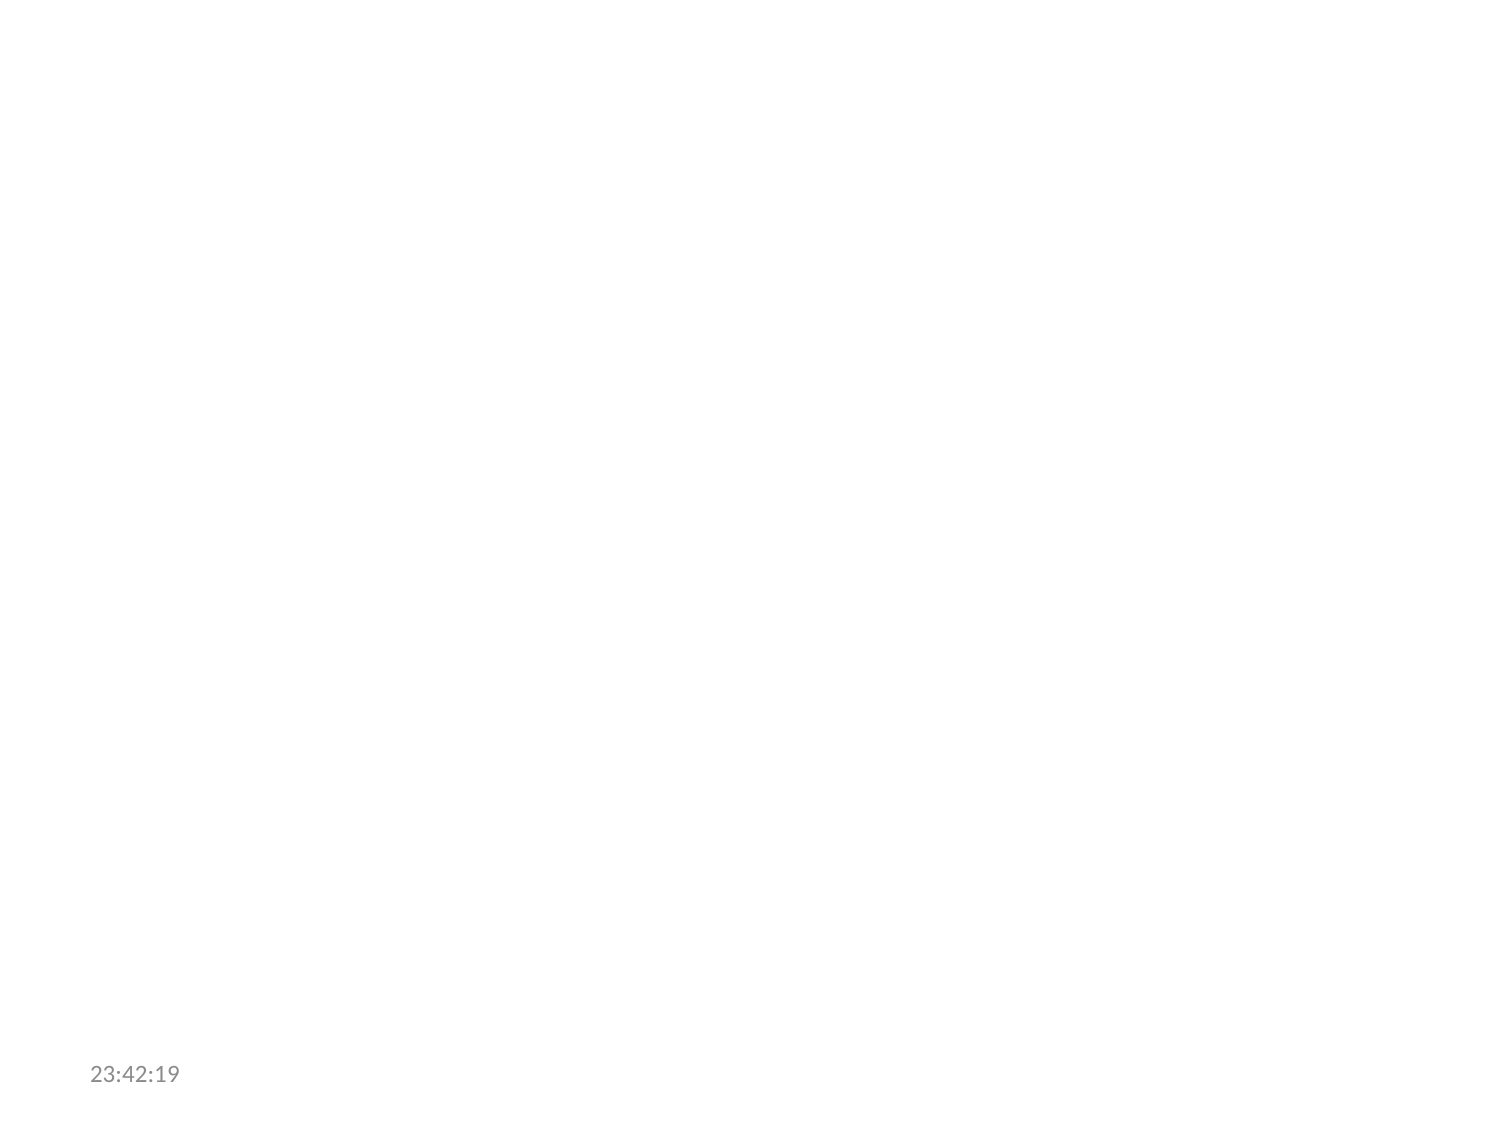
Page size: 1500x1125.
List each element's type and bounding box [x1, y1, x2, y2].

slide_number [75, 1042, 425, 1103]
